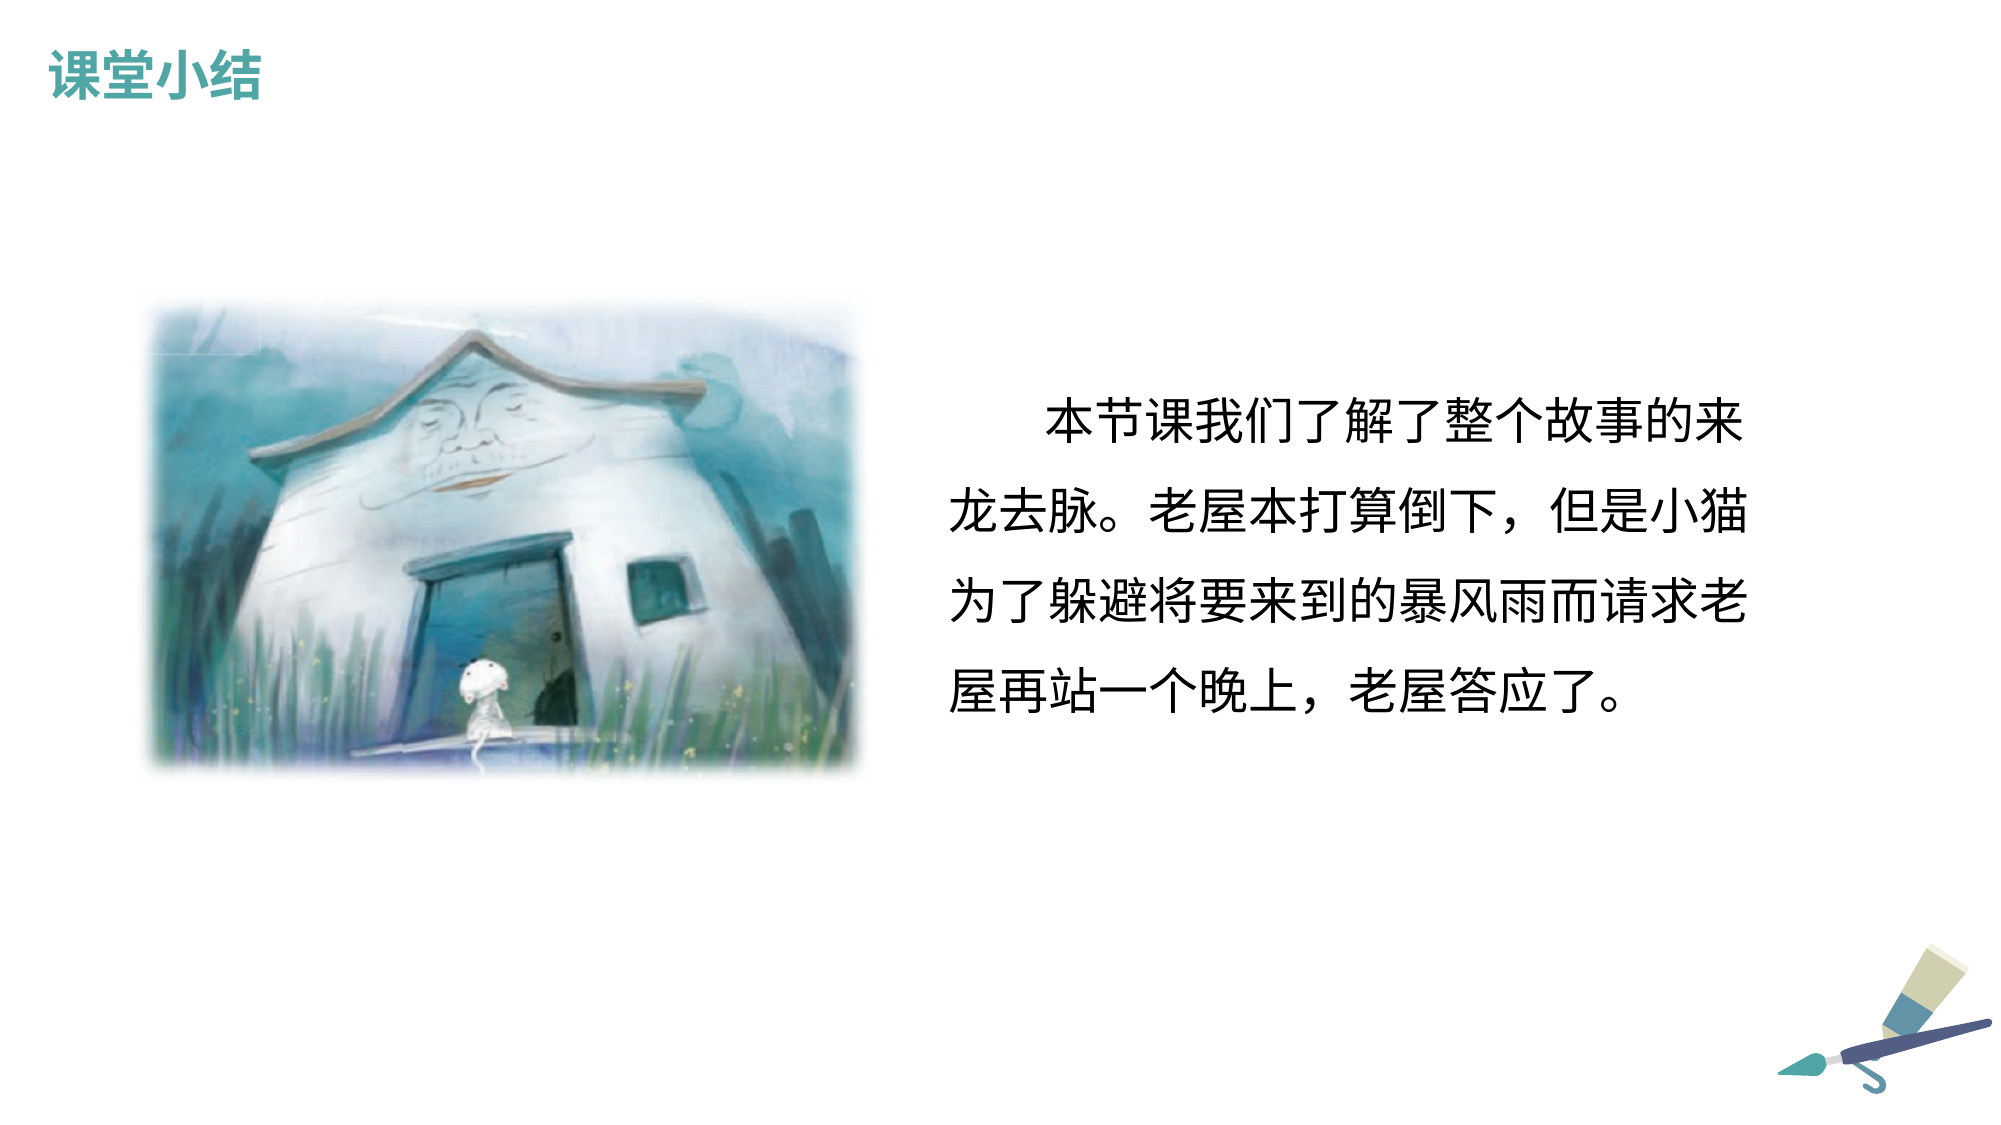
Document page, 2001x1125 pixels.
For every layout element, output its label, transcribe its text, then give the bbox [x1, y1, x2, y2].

picture [135, 289, 870, 784]
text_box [1811, 945, 1974, 1125]
text_box 本节课我们了解了整个故事的来龙去脉。老屋本打算倒下，但是小猫为了躲避将要来到的暴风雨而请求老屋再站一个晚上，老屋答应了。 [933, 352, 1777, 728]
text_box 课堂小结 [32, 33, 347, 114]
